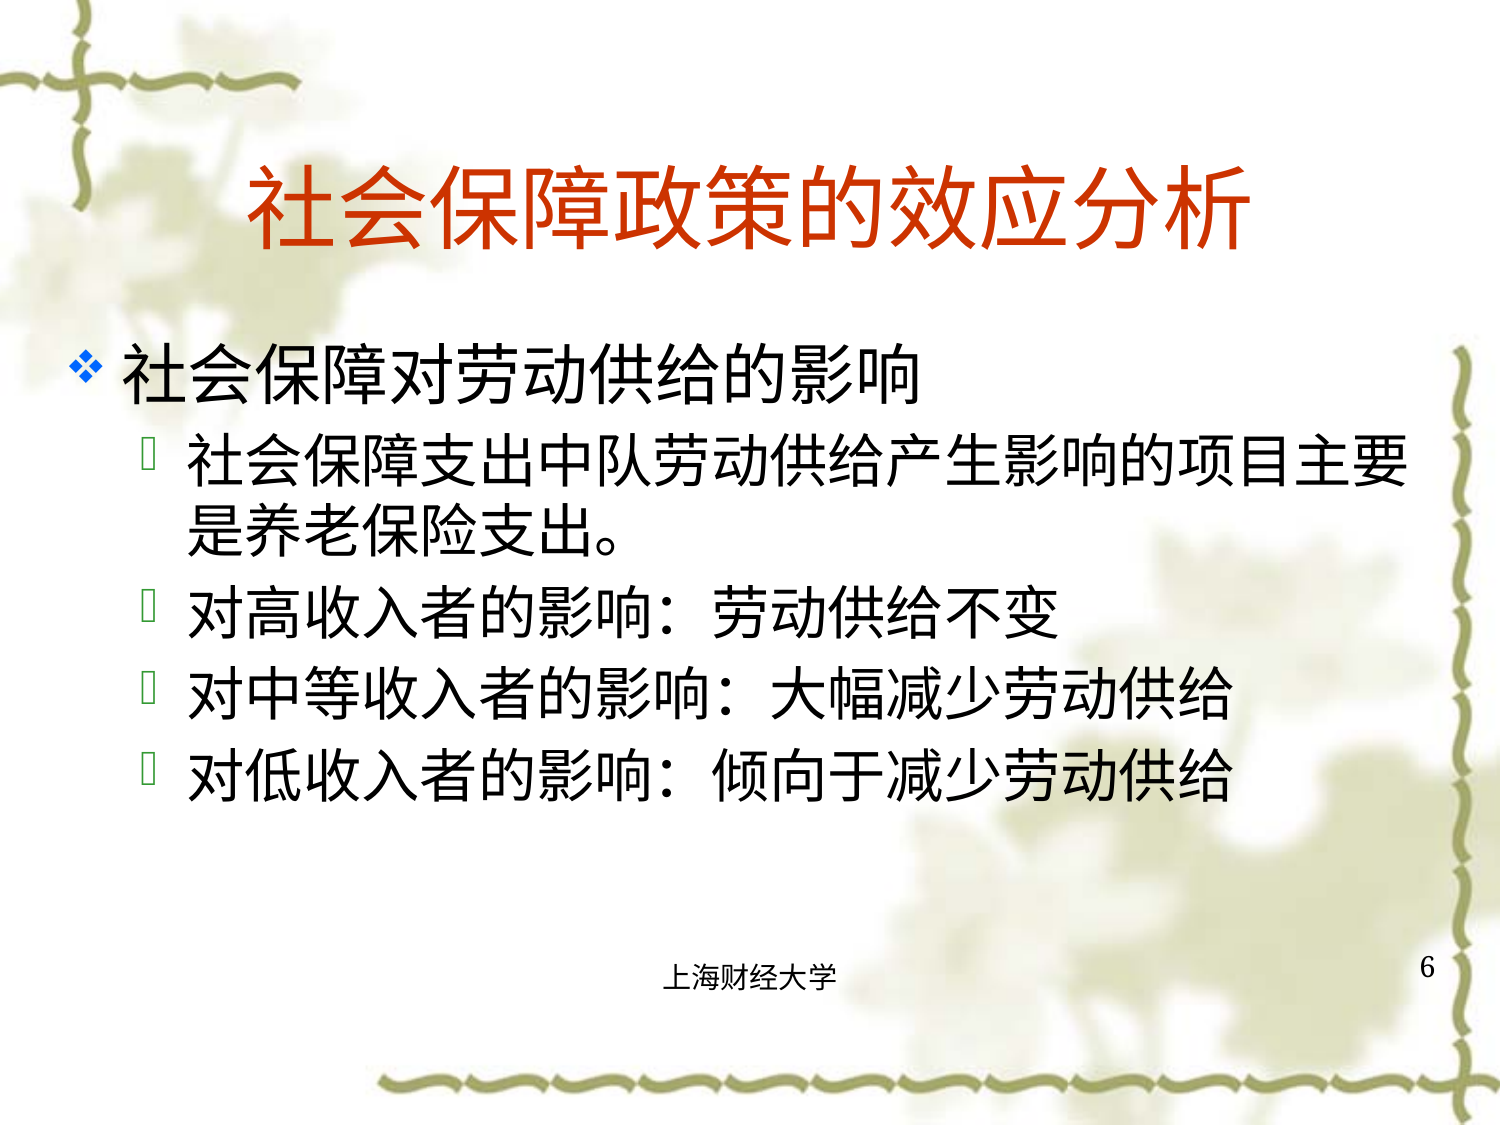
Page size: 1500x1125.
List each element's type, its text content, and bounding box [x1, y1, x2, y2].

slide_number 6 [1074, 940, 1451, 1066]
list 社会保障对劳动供给的影响 社会保障支出中队劳动供给产生影响的项目主要是养老保险支出。 对高收入者的影响：劳动供给不变 对中等收入者的影响：大幅减少劳动供给 对低收入者的影响：倾向于减少劳动供给 [49, 324, 1452, 963]
picture [0, 0, 1500, 1125]
title 社会保障政策的效应分析 [49, 112, 1451, 301]
footer 上海财经大学 [512, 952, 988, 1066]
